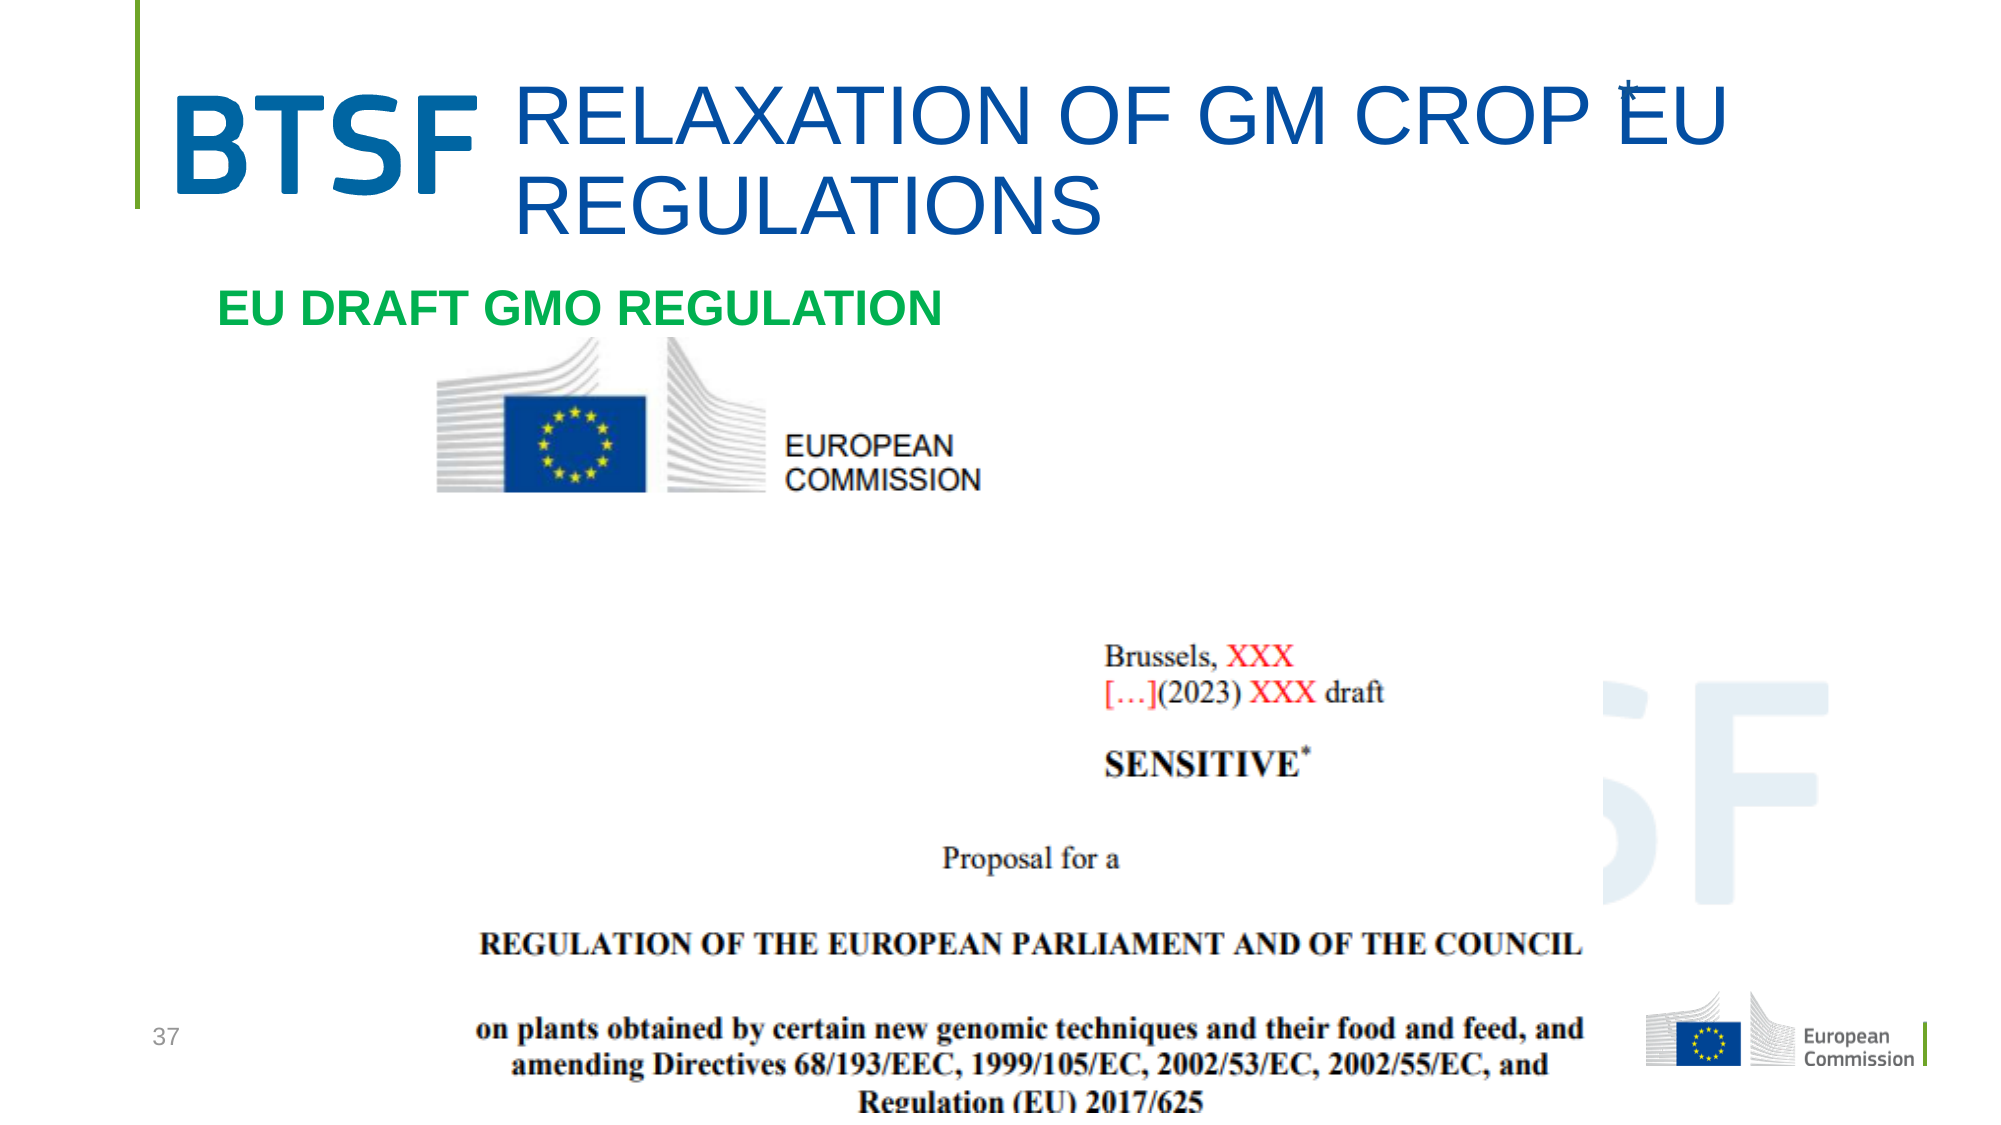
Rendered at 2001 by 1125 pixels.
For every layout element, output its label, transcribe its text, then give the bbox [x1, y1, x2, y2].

picture [148, 77, 516, 214]
picture [1646, 991, 1927, 1066]
text_box EU DRAFT GMO REGULATION [202, 210, 1887, 1035]
slide_number 37 [137, 1005, 337, 1066]
title RELAXATION OF GM CROP EU REGULATIONS [498, 124, 1887, 210]
text_box * [1602, 54, 1674, 140]
picture [337, 337, 1603, 1113]
